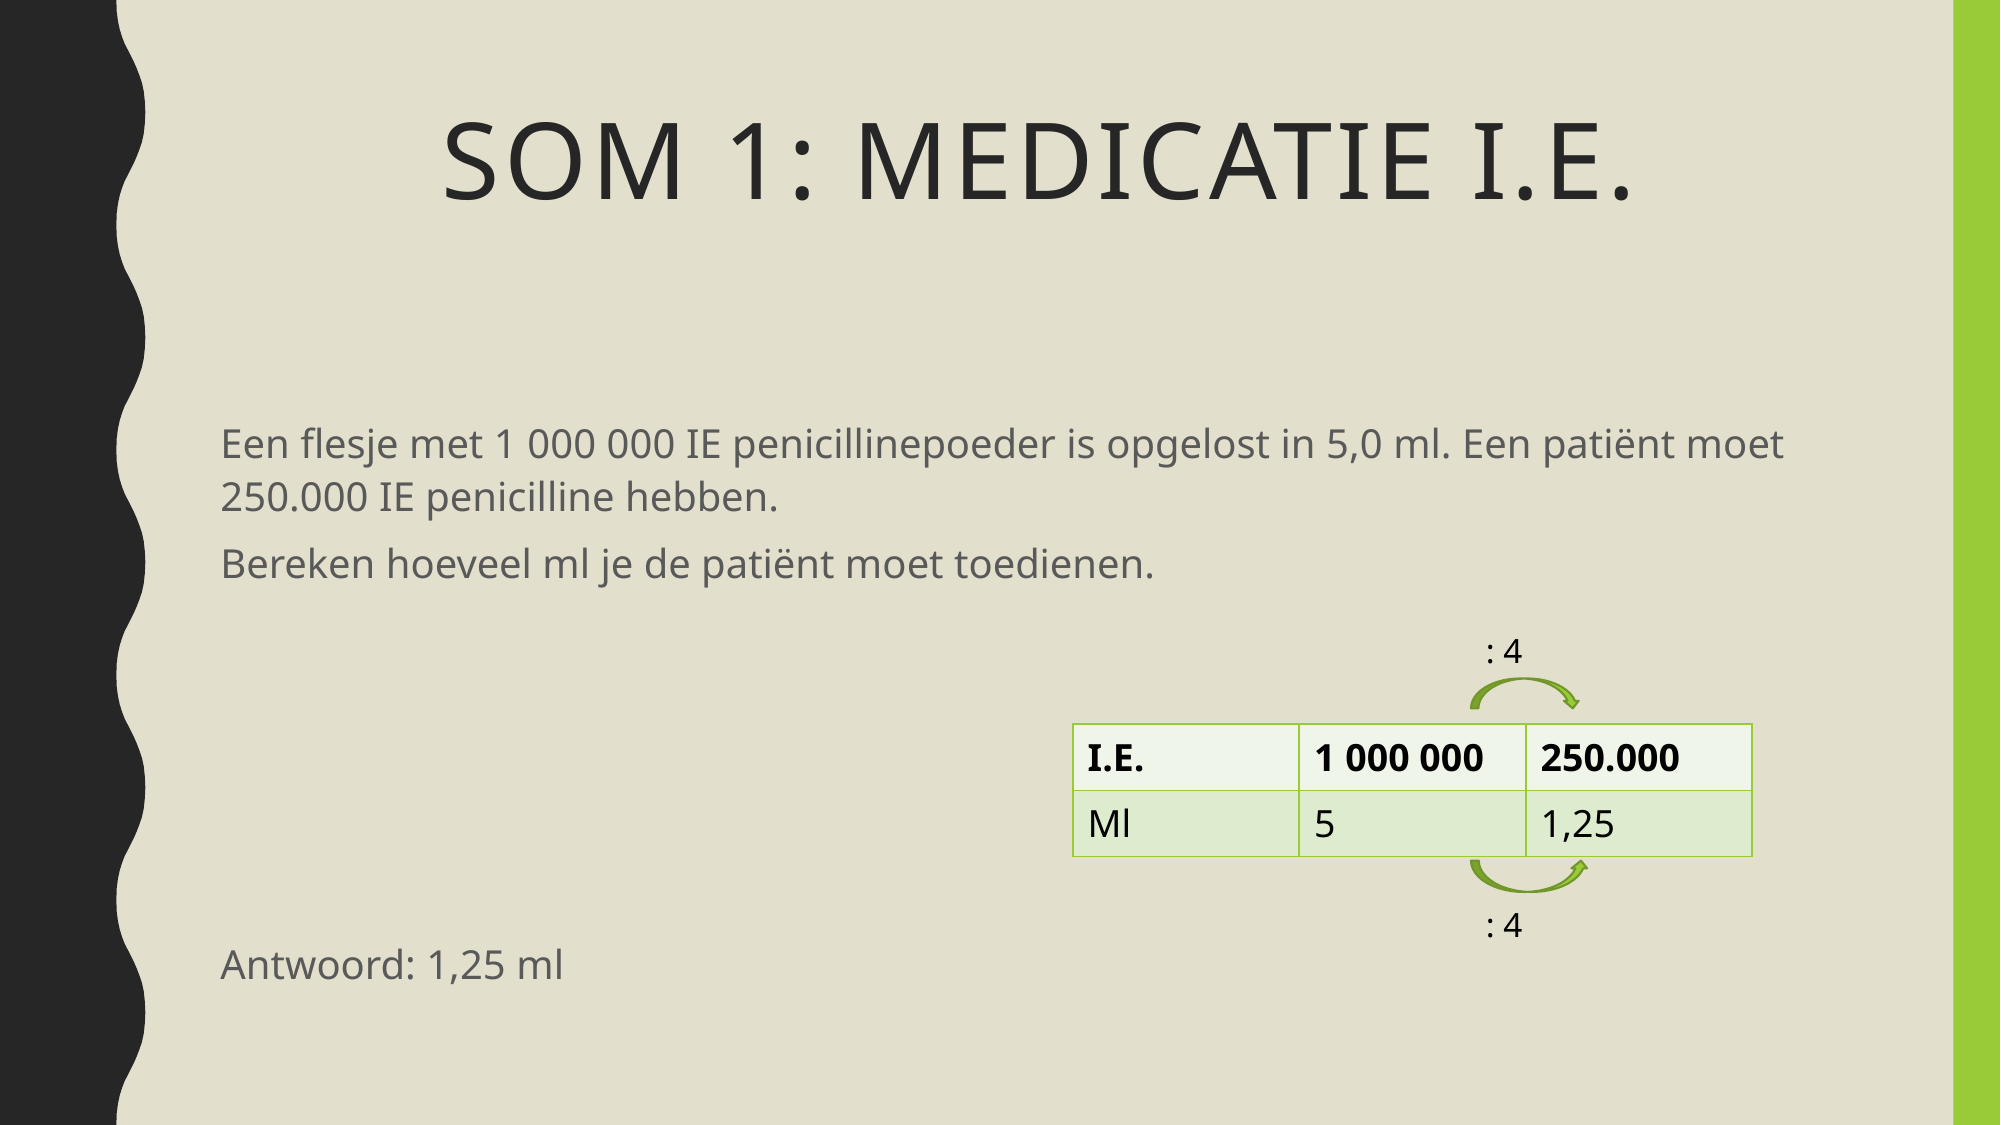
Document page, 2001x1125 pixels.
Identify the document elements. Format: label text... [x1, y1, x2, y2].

table_cell Ml [1074, 791, 1298, 856]
table_cell 5 [1300, 791, 1525, 856]
text_box [1469, 678, 1580, 710]
table_header I.E. [1074, 725, 1298, 790]
text_box : 4 [1471, 623, 1598, 678]
title Som 1: medicatie i.e. [205, 99, 1875, 345]
table_header 1 000 000 [1300, 725, 1525, 790]
list Een flesje met 1 000 000 IE penicillinepoeder is opgelost in 5,0 ml. Een patiënt moet 250.000 IE penicilline hebben. Bereken hoeveel ml je de patiënt moet toedienen. Antwoord: 1,25 ml [205, 406, 1875, 997]
table_header 250.000 [1527, 725, 1751, 790]
text_box : 4 [1471, 896, 1598, 952]
text_box [1469, 859, 1589, 894]
table_cell 1,25 [1527, 791, 1751, 856]
